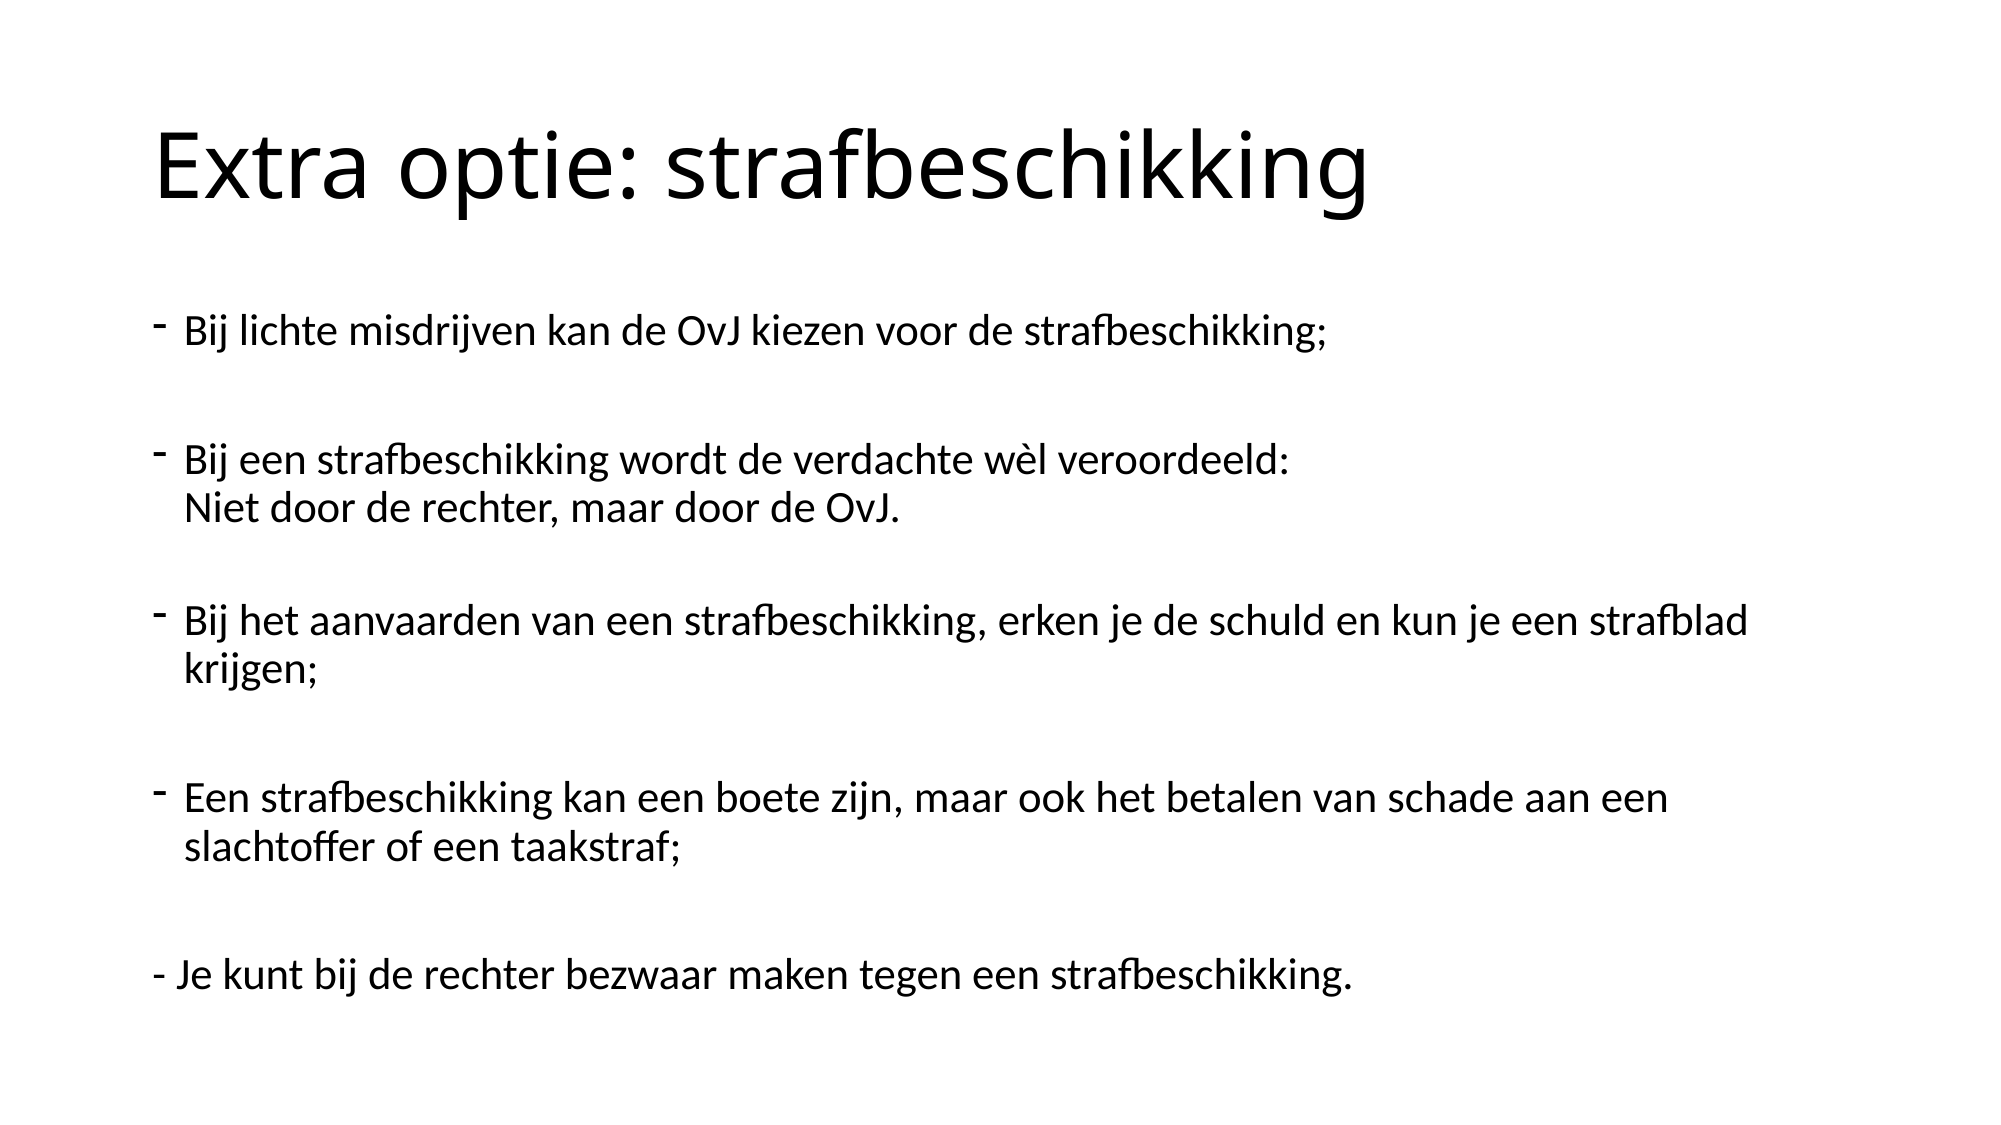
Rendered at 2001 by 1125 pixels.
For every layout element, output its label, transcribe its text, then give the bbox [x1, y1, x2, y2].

title Extra optie: strafbeschikking [137, 59, 1863, 278]
list Bij lichte misdrijven kan de OvJ kiezen voor de strafbeschikking; Bij een strafbeschikking wordt de verdachte wèl veroordeeld: Niet door de rechter, maar door de OvJ. Bij het aanvaarden van een strafbeschikking, erken je de schuld en kun je een strafblad krijgen; Een strafbeschikking kan een boete zijn, maar ook het betalen van schade aan een slachtoffer of een taakstraf; - Je kunt bij de rechter bezwaar maken tegen een strafbeschikking. [137, 299, 1863, 1014]
